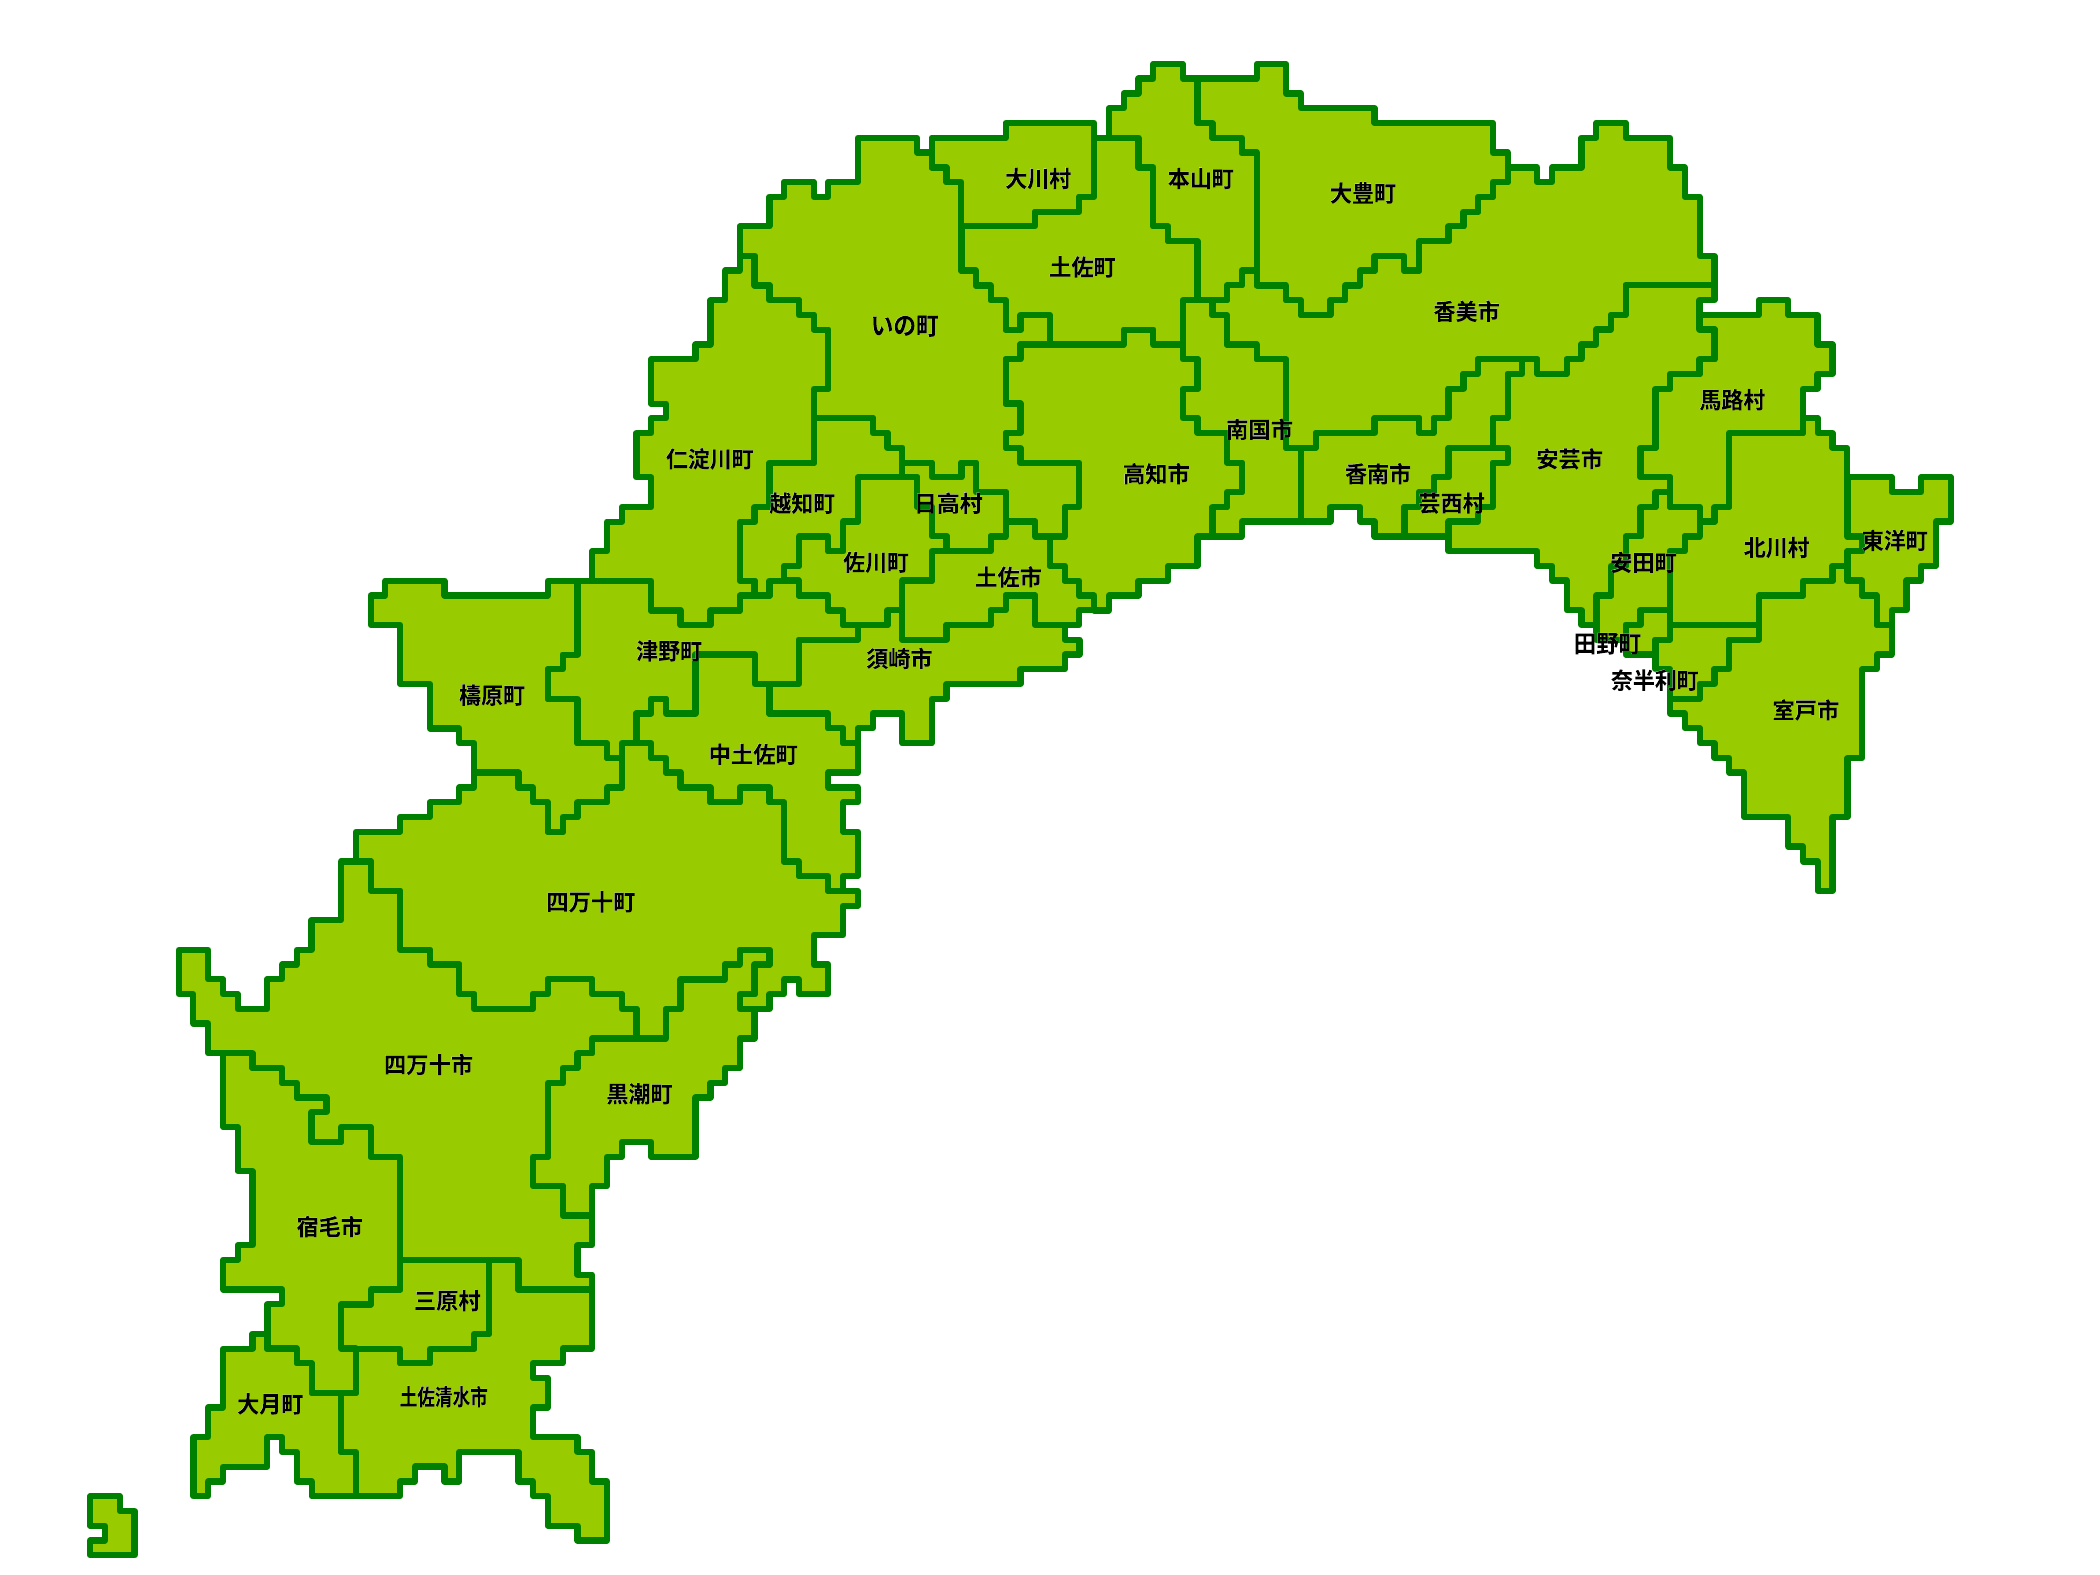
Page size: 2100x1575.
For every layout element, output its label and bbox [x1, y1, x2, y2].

text_box [1536, 447, 1603, 470]
text_box [1330, 181, 1396, 205]
text_box [547, 890, 636, 913]
text_box [1418, 491, 1485, 515]
text_box [1575, 632, 1641, 655]
text_box [1167, 167, 1234, 190]
text_box [866, 647, 932, 670]
text_box [237, 1392, 303, 1415]
text_box [1699, 388, 1765, 411]
text_box [459, 683, 525, 707]
text_box [606, 1082, 673, 1105]
text_box [769, 491, 835, 515]
text_box [1610, 668, 1699, 692]
text_box [1743, 536, 1810, 559]
text_box [636, 639, 702, 662]
text_box [414, 1289, 481, 1312]
text_box [400, 1385, 488, 1408]
text_box [296, 1215, 363, 1238]
text_box [385, 1053, 473, 1076]
text_box [872, 314, 939, 338]
text_box [1123, 462, 1190, 485]
text_box [916, 491, 983, 515]
text_box [1610, 550, 1677, 574]
text_box [1226, 417, 1293, 441]
text_box [1049, 255, 1116, 279]
text_box [1773, 698, 1839, 721]
text_box [665, 447, 754, 470]
text_box [975, 565, 1042, 588]
text_box [710, 742, 798, 766]
text_box [1345, 462, 1411, 485]
text_box [842, 550, 909, 574]
text_box [1433, 299, 1500, 323]
text_box [89, 63, 1951, 1556]
text_box [1861, 529, 1928, 552]
text_box [1005, 167, 1071, 190]
